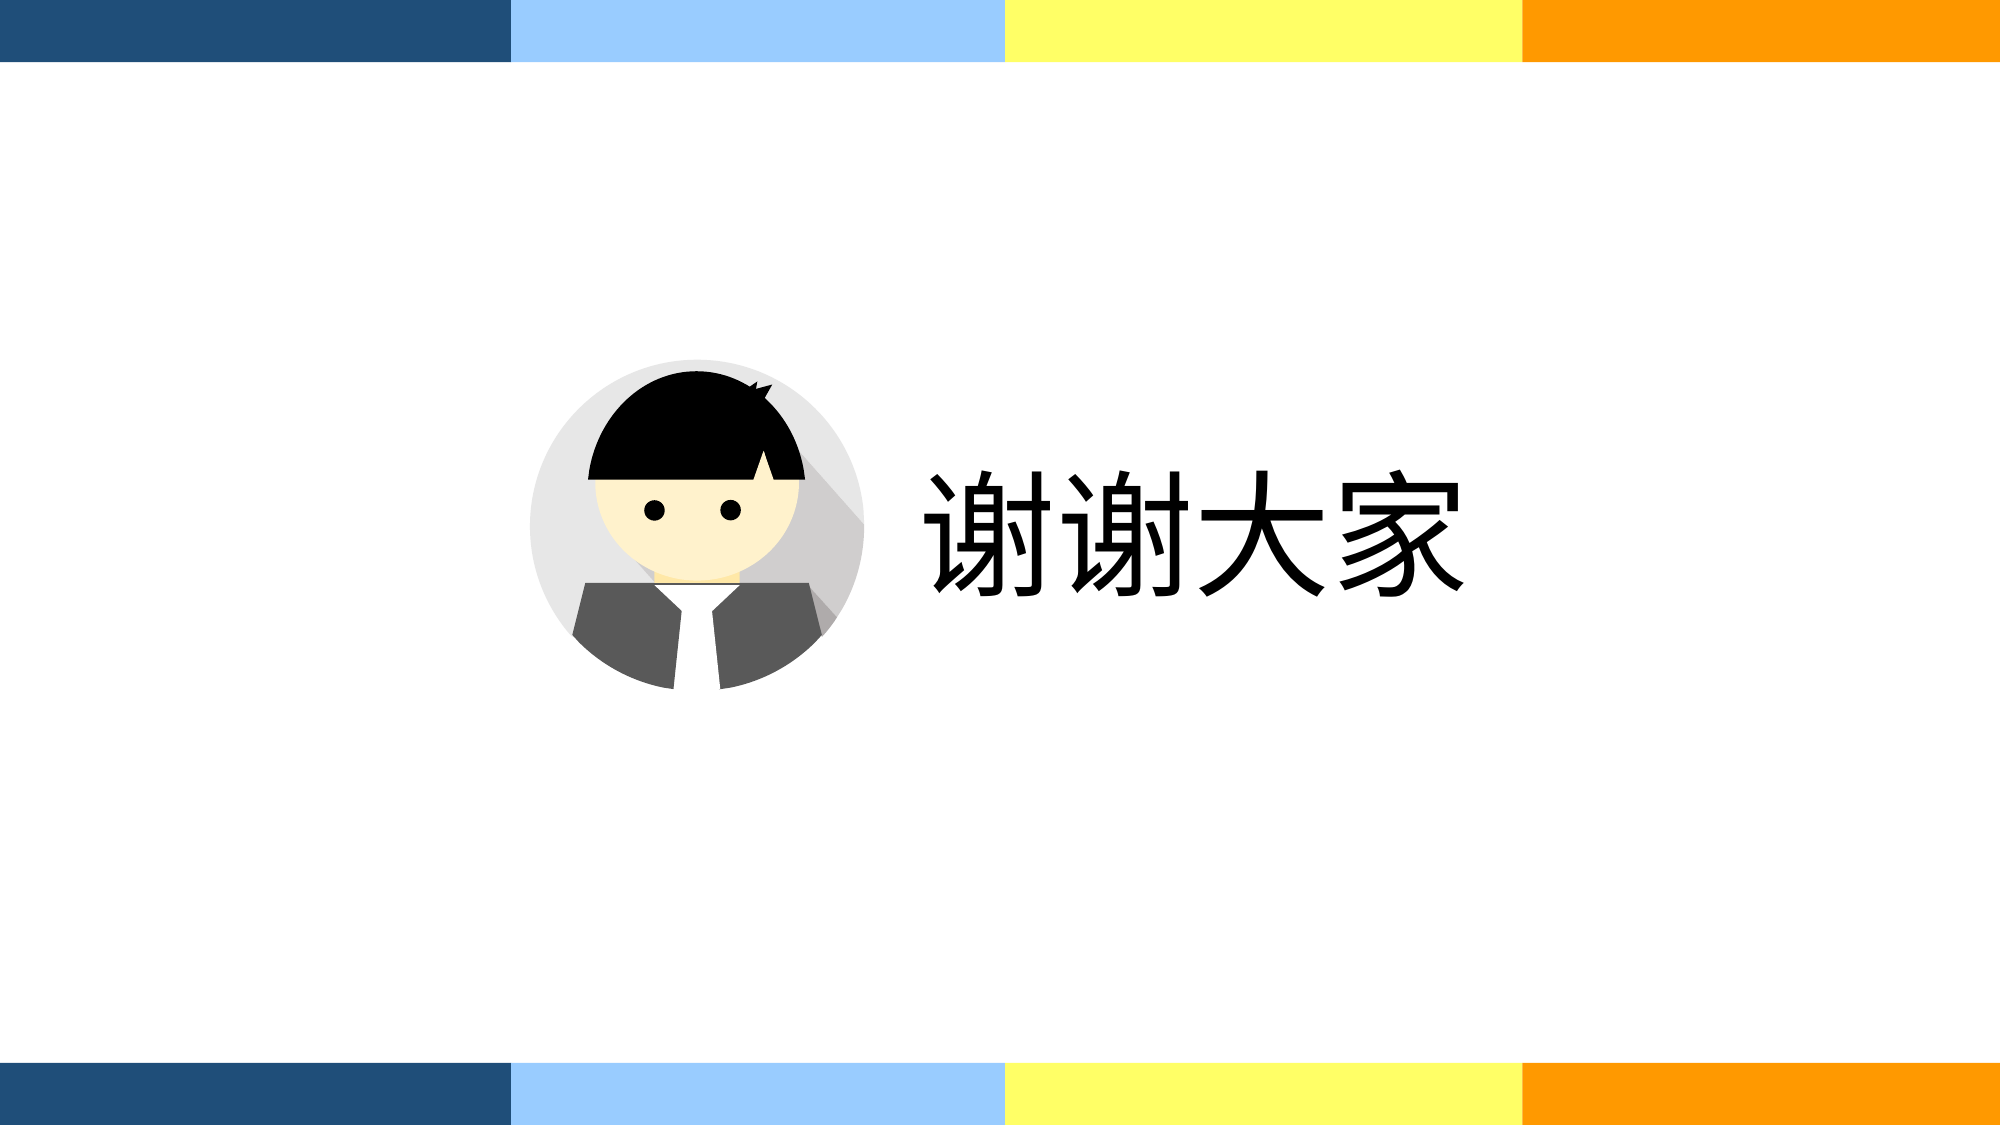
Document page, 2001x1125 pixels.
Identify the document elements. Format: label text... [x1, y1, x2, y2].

text_box 谢谢大家 [904, 441, 1542, 622]
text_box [0, 0, 2000, 63]
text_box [0, 1062, 2000, 1125]
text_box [511, 366, 857, 691]
